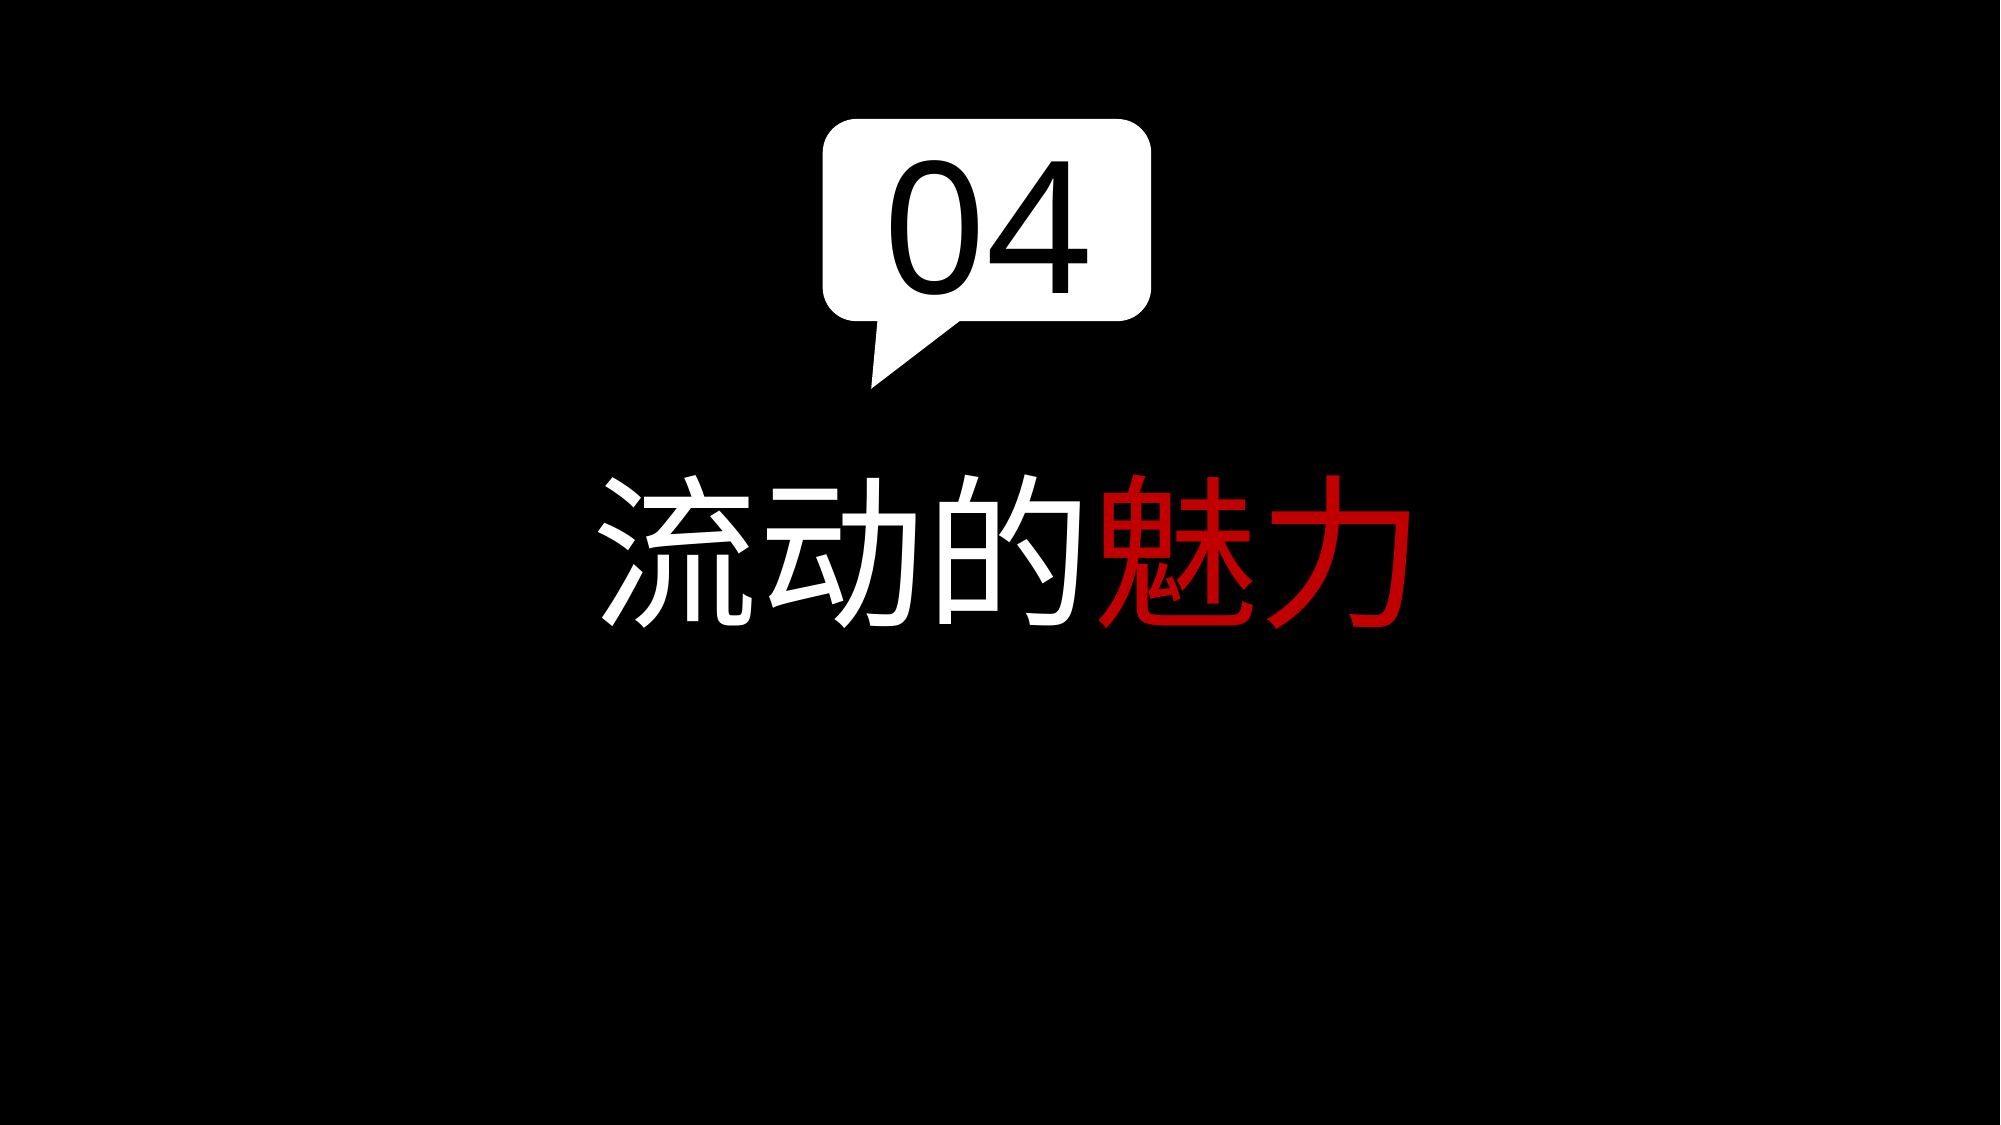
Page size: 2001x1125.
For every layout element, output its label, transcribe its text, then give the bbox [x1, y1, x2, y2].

text_box 04 [821, 117, 1153, 392]
text_box 流动的魅力 [577, 441, 1830, 657]
